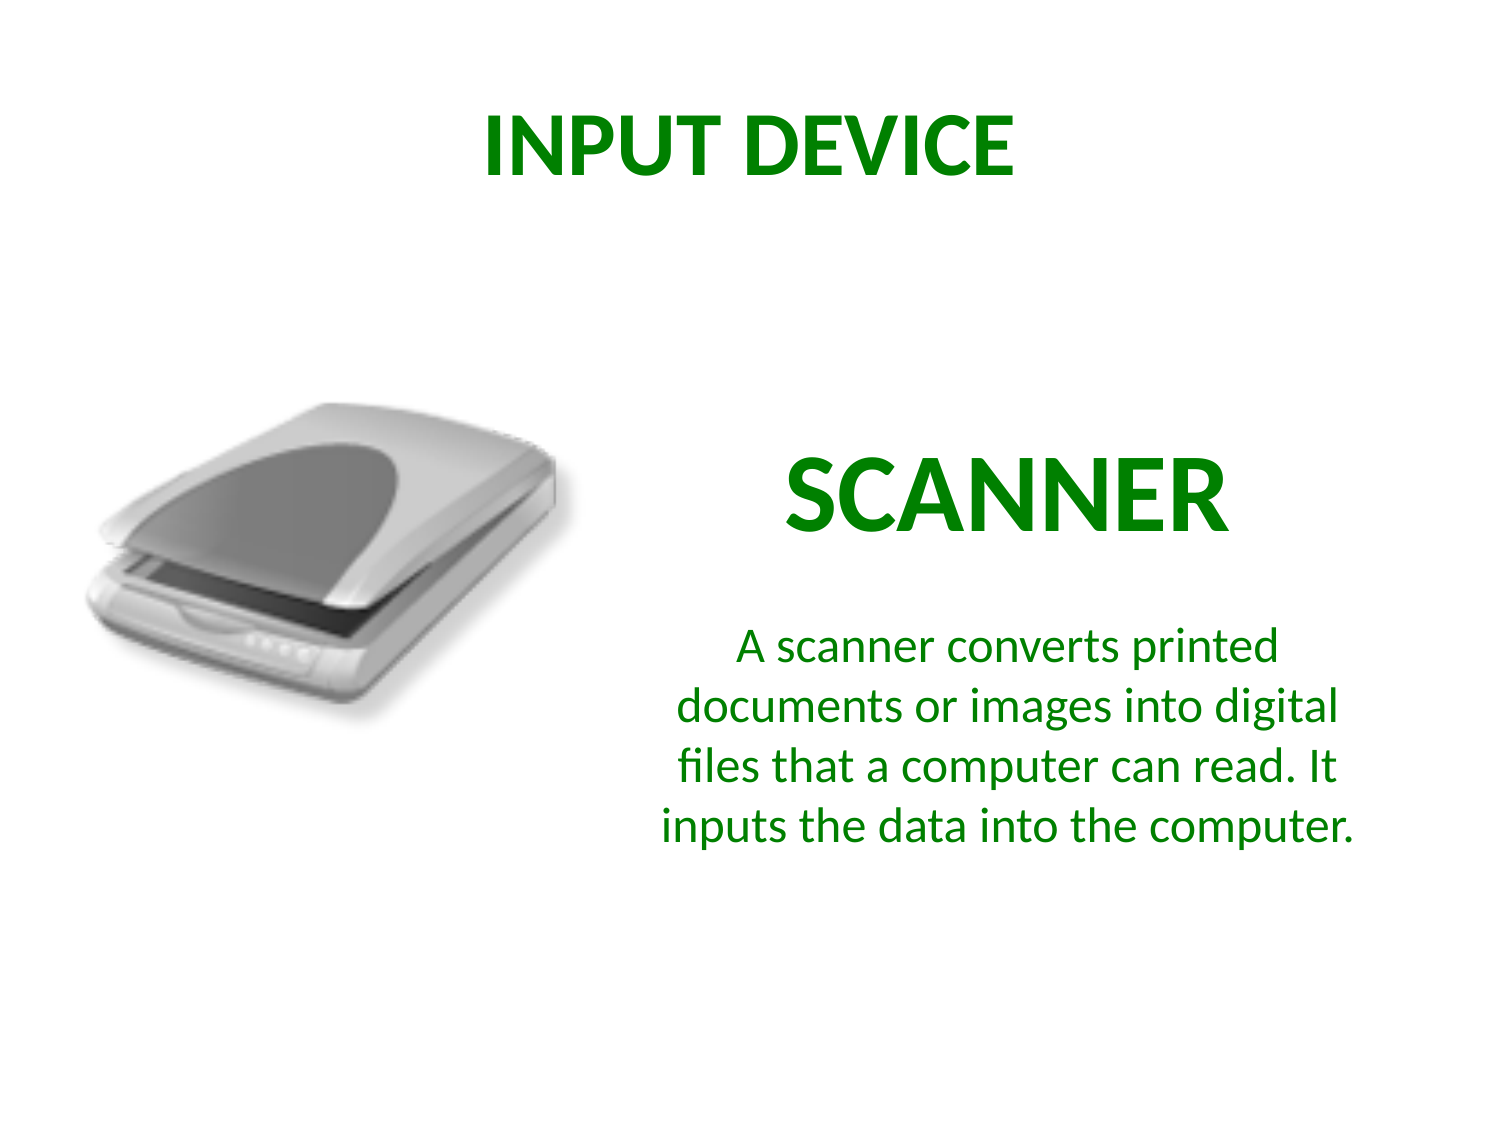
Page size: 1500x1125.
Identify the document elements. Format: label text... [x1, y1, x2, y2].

title Input Device [75, 45, 1425, 233]
picture [74, 284, 596, 806]
text_box Scanner [769, 410, 1247, 561]
text_box A scanner converts printed documents or images into digital files that a computer can read. It inputs the data into the computer. [641, 605, 1374, 860]
